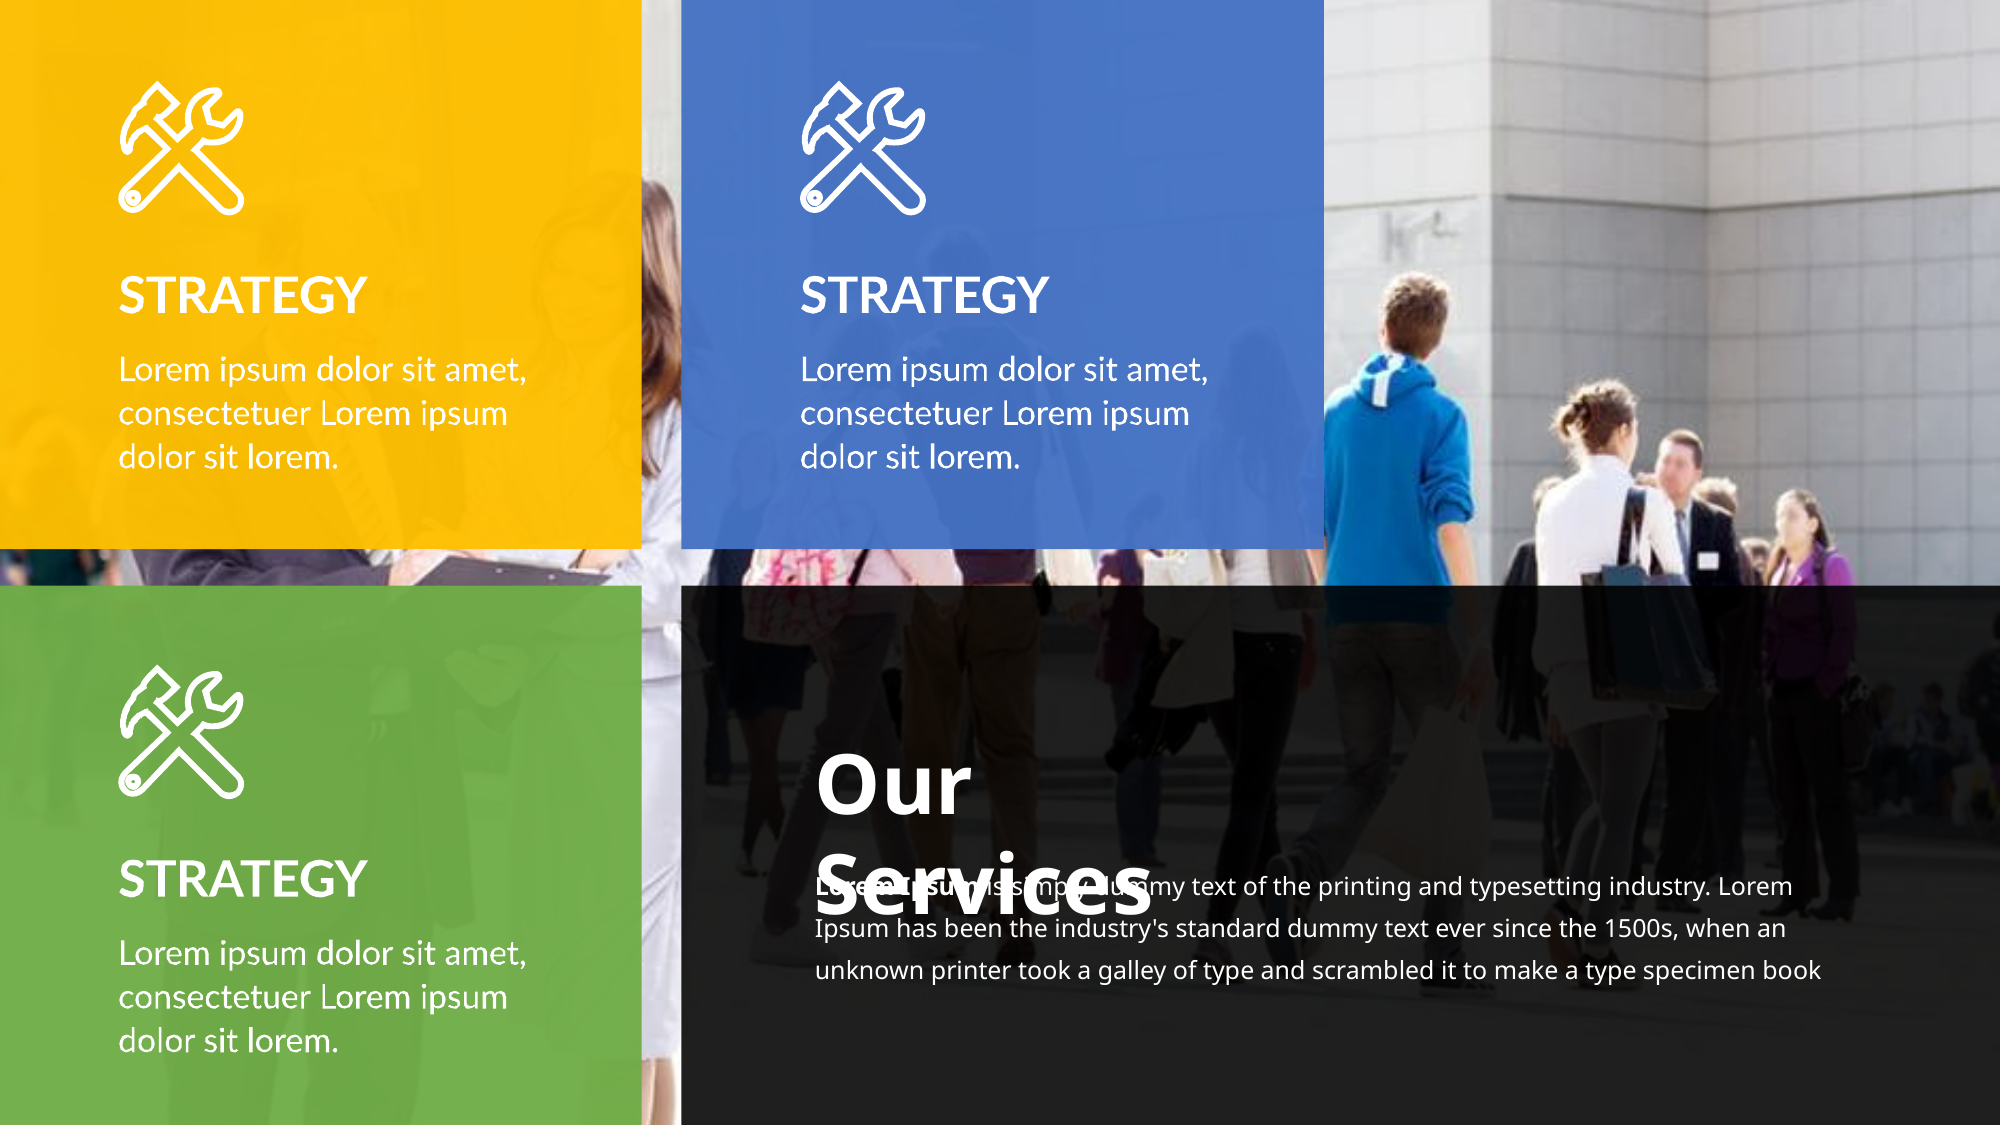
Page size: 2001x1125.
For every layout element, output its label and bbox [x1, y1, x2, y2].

text_box [116, 664, 525, 1053]
picture [0, 0, 2000, 1125]
text_box [116, 80, 525, 469]
text_box [798, 80, 1207, 469]
